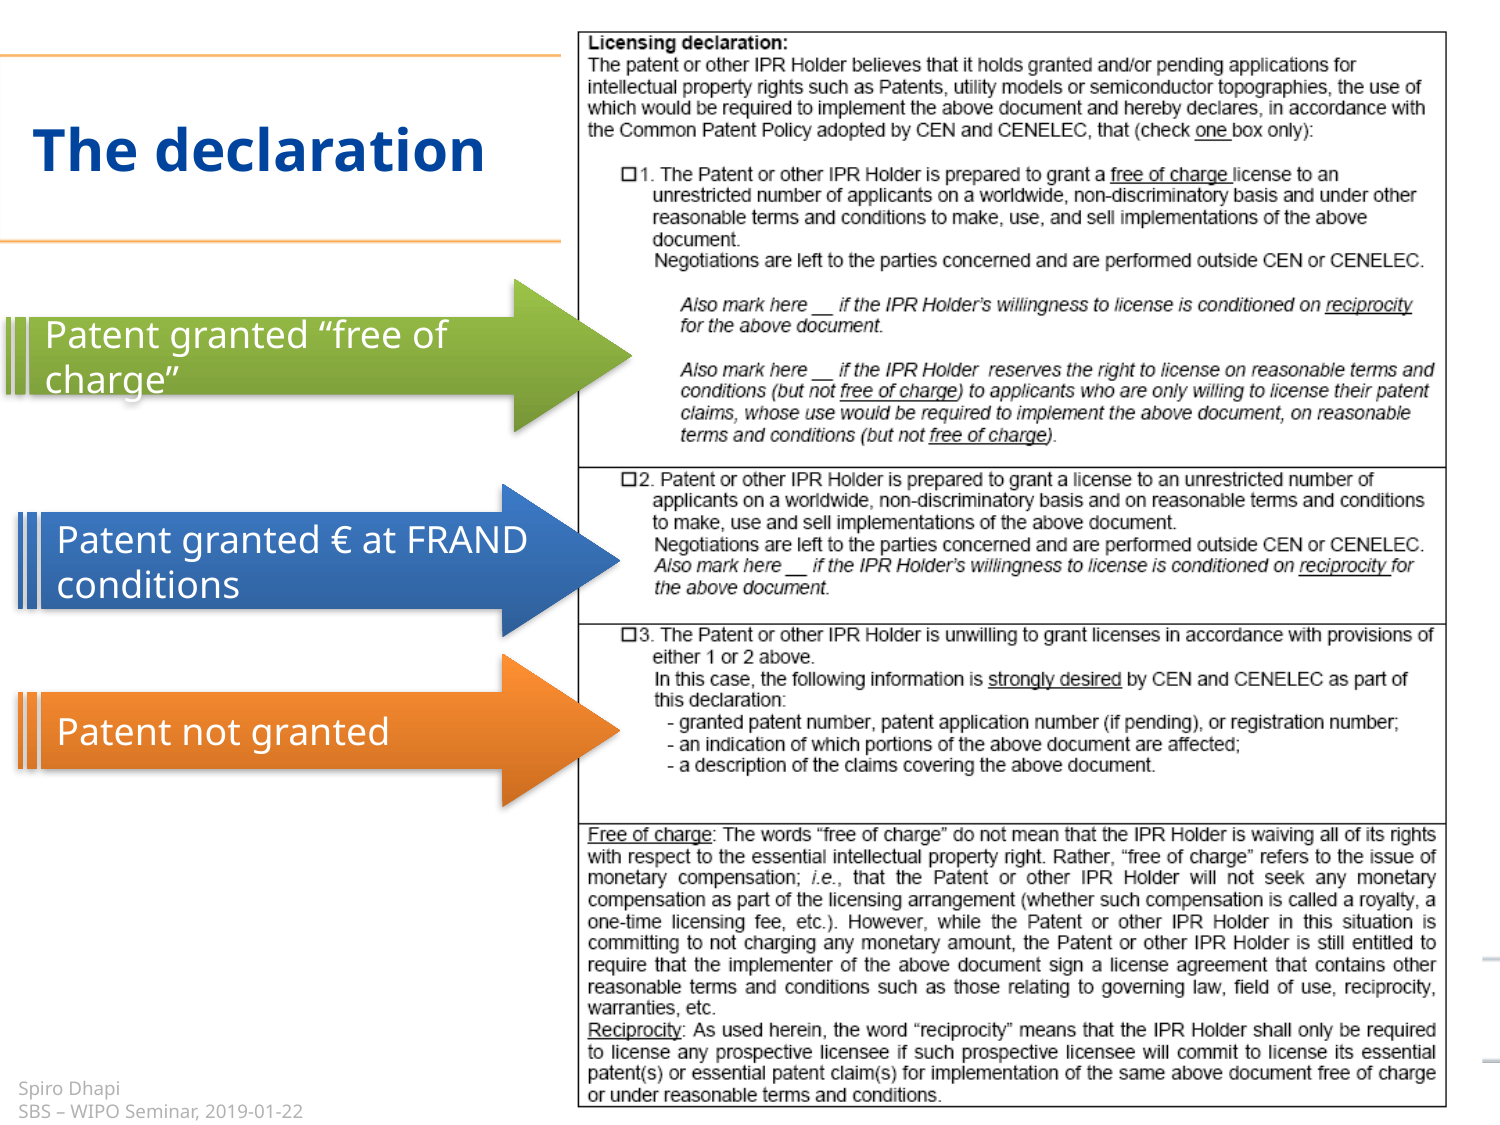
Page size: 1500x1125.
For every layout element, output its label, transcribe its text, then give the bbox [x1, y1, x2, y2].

picture [0, 1, 1500, 1120]
text_box Patent granted “free of charge” [15, 317, 26, 395]
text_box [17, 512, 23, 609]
text_box Patent granted “free of charge” [29, 278, 555, 433]
footer Spiro Dhapi SBS – WIPO Seminar, 2019-01-22 [3, 1069, 479, 1125]
text_box Patent not granted [27, 692, 37, 769]
text_box Patent not granted [41, 653, 555, 808]
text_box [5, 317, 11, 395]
text_box Patent granted € at FRAND conditions [27, 512, 37, 609]
text_box Patent not granted [17, 692, 23, 769]
text_box Patent granted € at FRAND conditions [41, 483, 555, 638]
title The declaration [17, 53, 555, 243]
